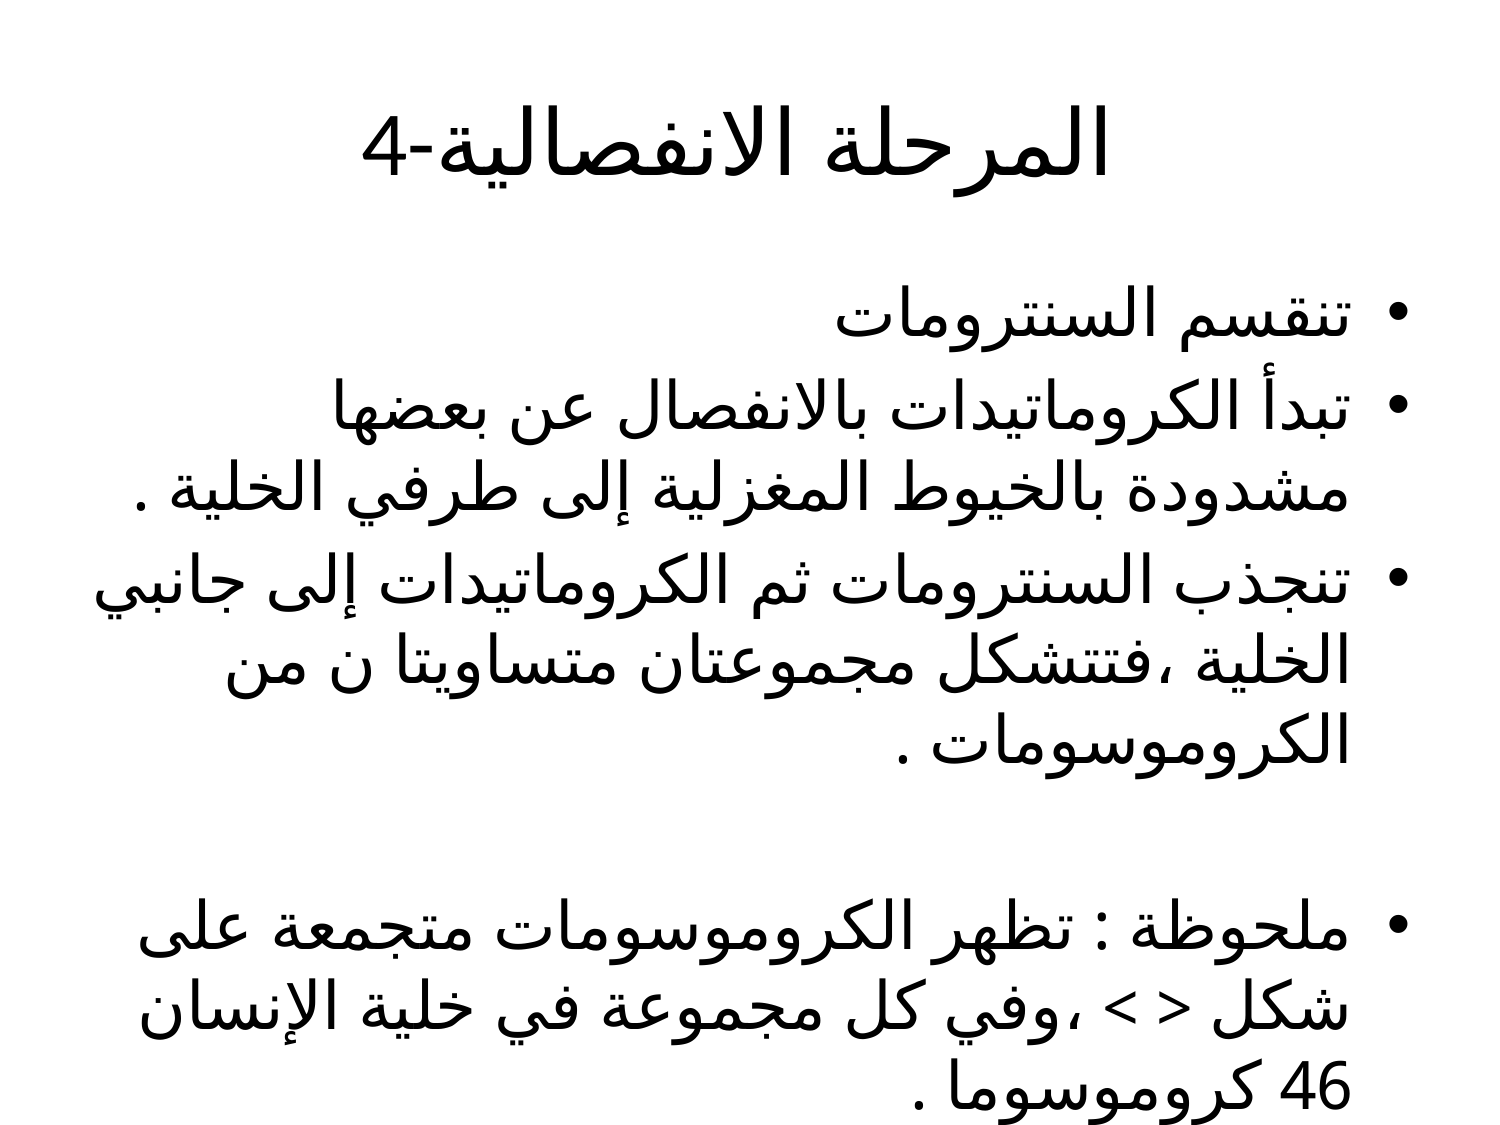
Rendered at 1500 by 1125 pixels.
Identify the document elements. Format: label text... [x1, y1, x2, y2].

title 4-المرحلة الانفصالية [75, 45, 1425, 233]
list تنقسم السنترومات تبدأ الكروماتيدات بالانفصال عن بعضها مشدودة بالخيوط المغزلية إلى طرفي الخلية . تنجذب السنترومات ثم الكروماتيدات إلى جانبي الخلية ،فتتشكل مجموعتان متساويتا ن من الكروموسومات . ملحوظة : تظهر الكروموسومات متجمعة على شكل < > ،وفي كل مجموعة في خلية الإنسان 46 كروموسوما . [75, 262, 1425, 1005]
